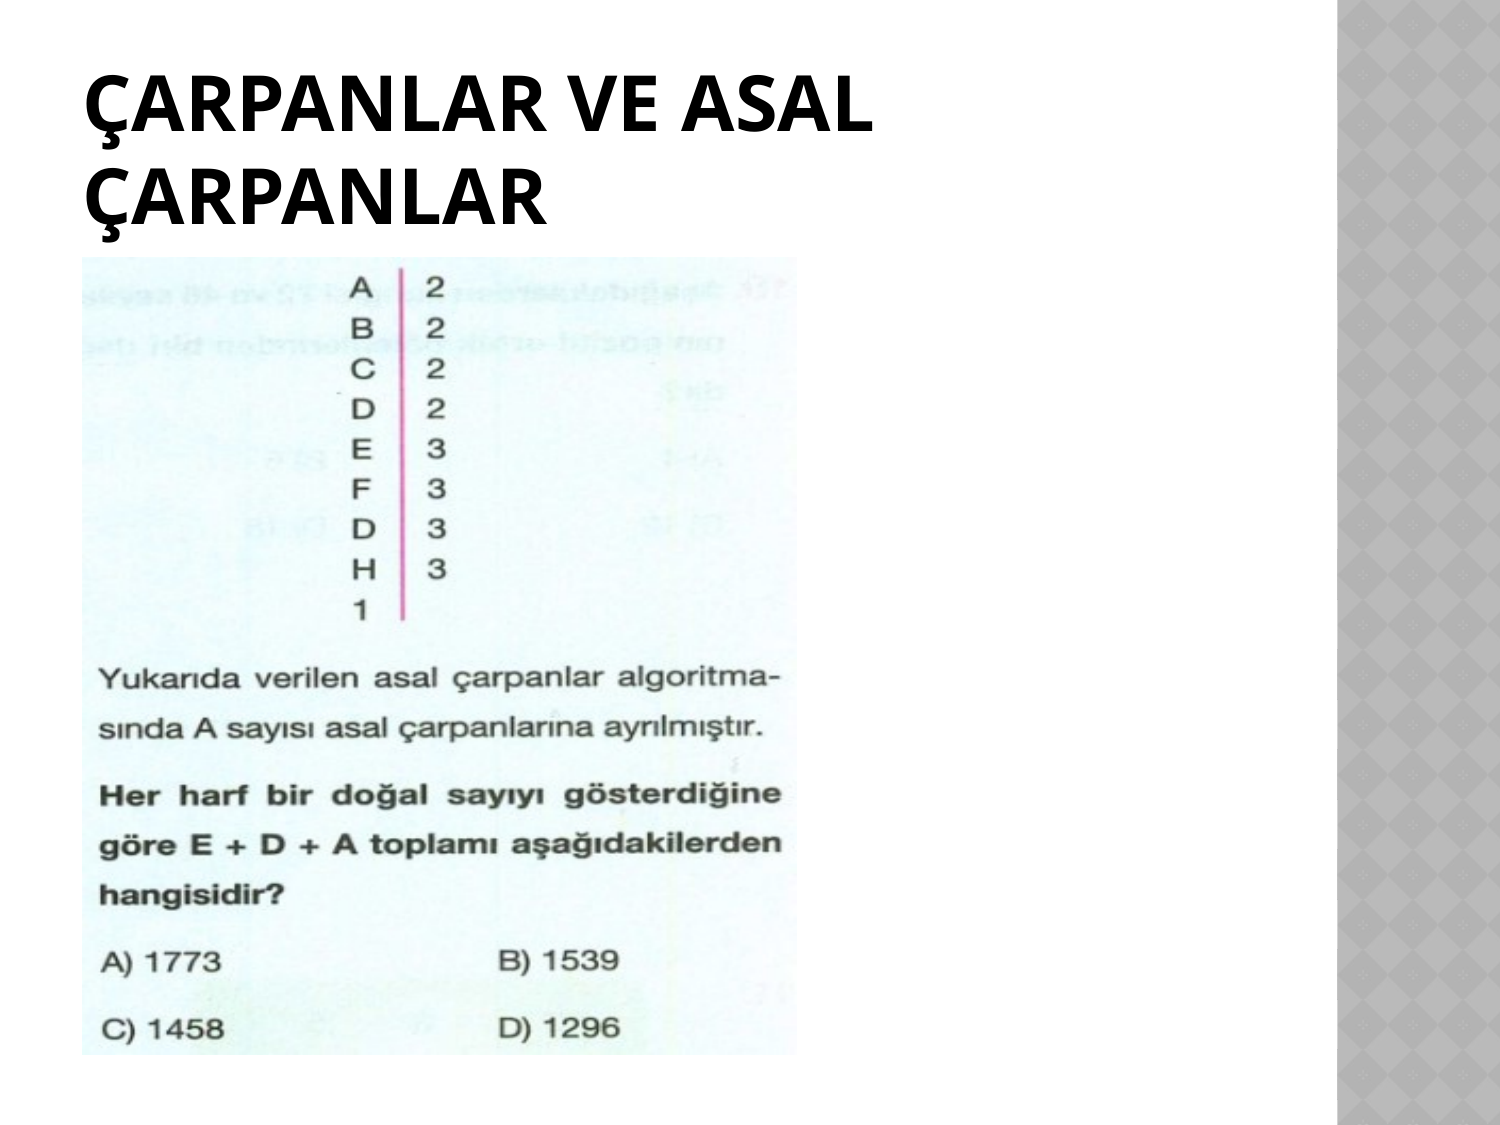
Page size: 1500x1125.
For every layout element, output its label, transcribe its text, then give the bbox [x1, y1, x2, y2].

picture [81, 257, 798, 1056]
title Çarpanlar ve asal çarpanlar [75, 52, 1263, 240]
